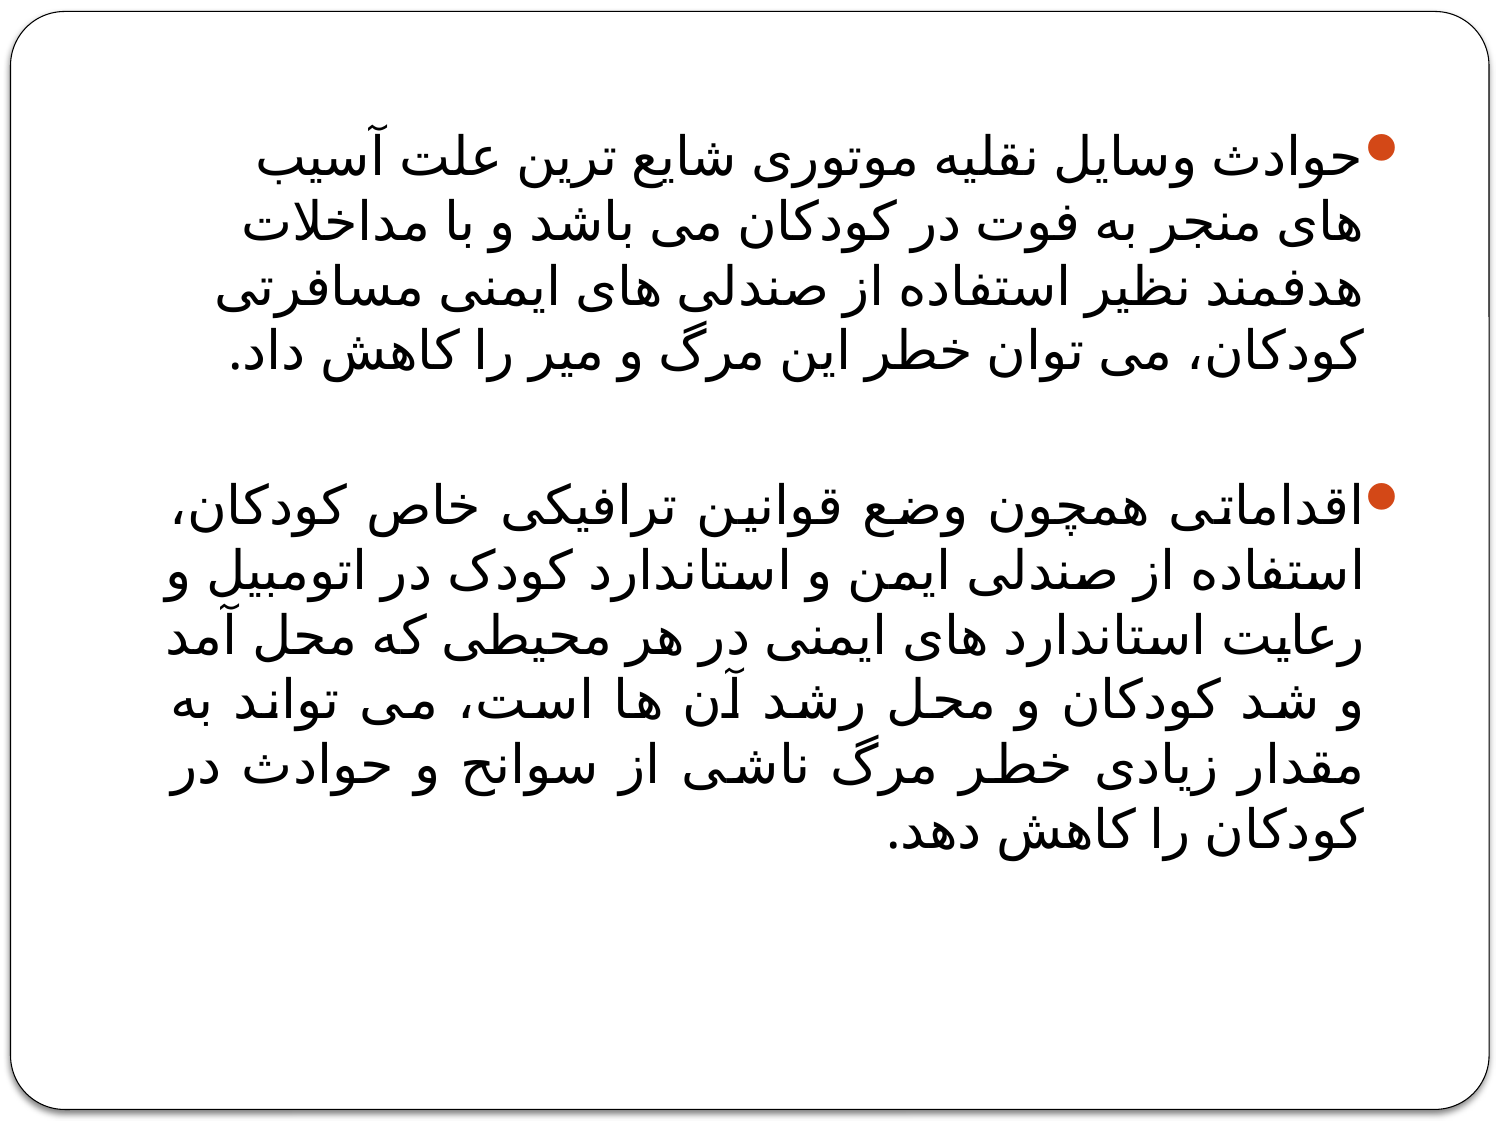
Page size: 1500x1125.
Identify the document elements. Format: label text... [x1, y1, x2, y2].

list حوادث وسایل نقلیه موتوری شایع ترین علت آسیب های منجر به فوت در کودکان می باشد و با مداخلات هدفمند نظیر استفاده از صندلی های ایمنی مسافرتی کودکان، می توان خطر این مرگ و میر را کاهش داد. اقداماتی همچون وضع قوانین ترافیکی خاص کودکان، استفاده از صندلی ایمن و استاندارد کودک در اتومبیل و رعایت استاندارد های ایمنی در هر محیطی که محل آمد و شد کودکان و محل رشد آن ها است، می تواند به مقدار زیادی خطر مرگ ناشی از سوانح و حوادث در کودکان را کاهش دهد. [150, 113, 1425, 988]
